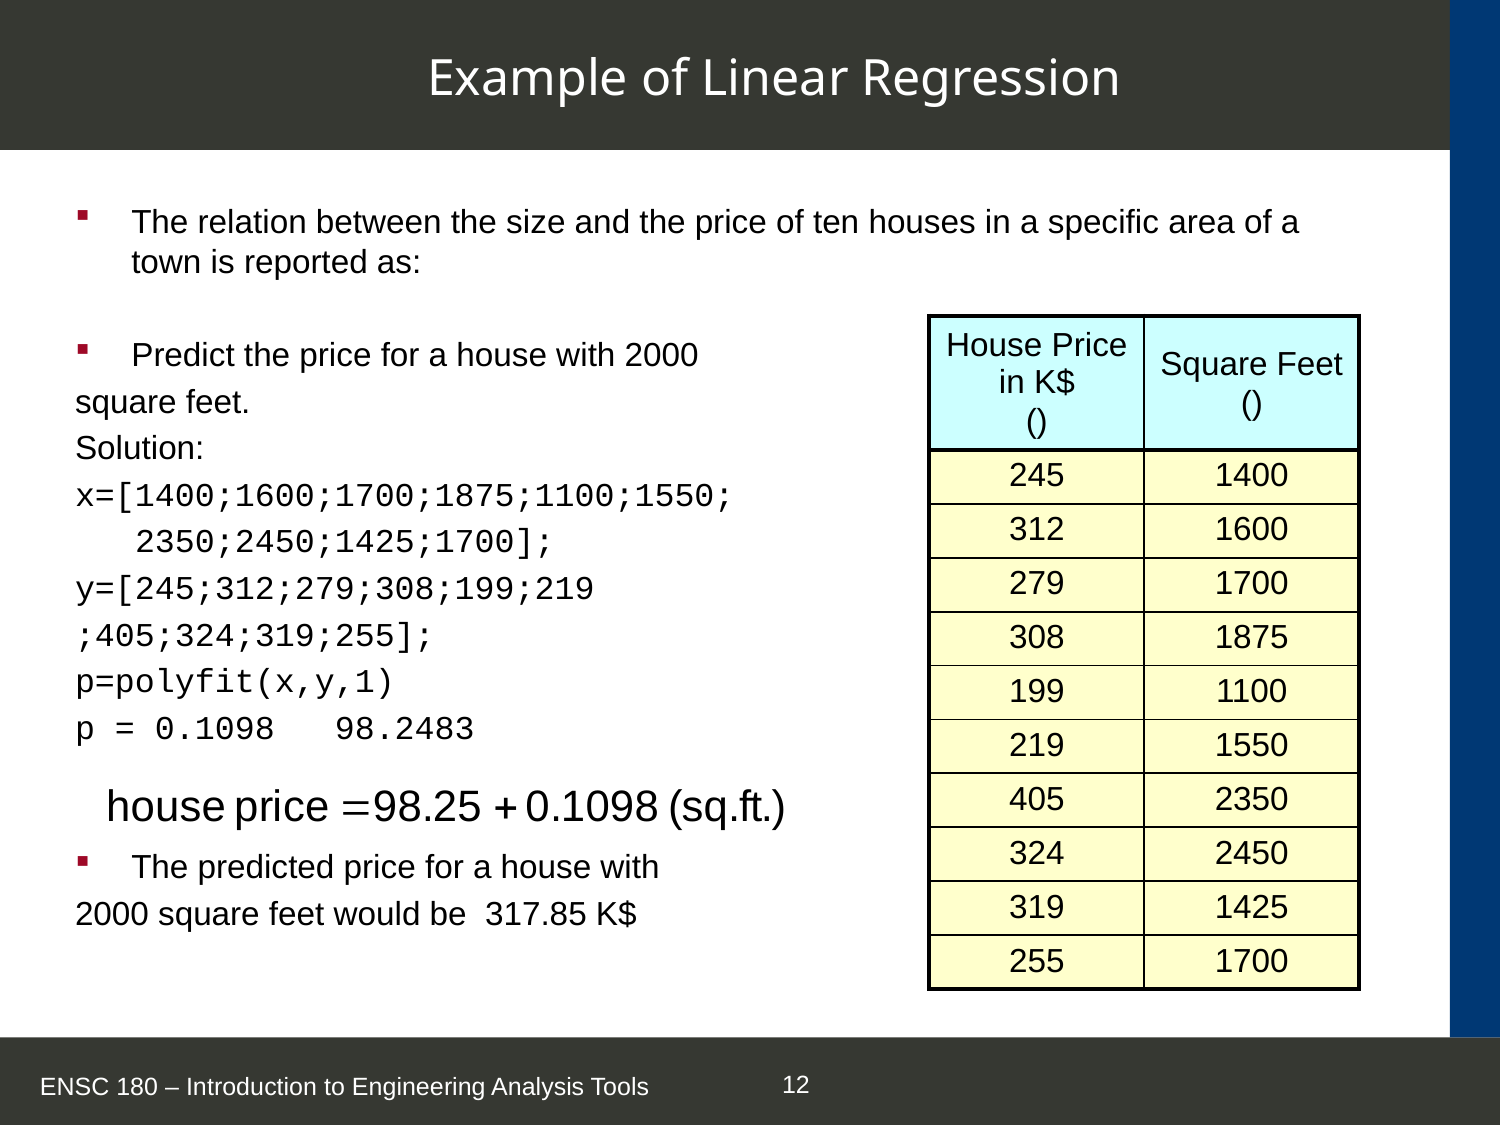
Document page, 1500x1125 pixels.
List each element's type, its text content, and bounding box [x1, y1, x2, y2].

footer ENSC 180 – Introduction to Engineering Analysis Tools [24, 1062, 678, 1125]
list The relation between the size and the price of ten houses in a specific area of a town is reported as: Predict the price for a house with 2000 square feet. Solution: x=[1400;1600;1700;1875;1100;1550; 2350;2450;1425;1700]; y=[245;312;279;308;199;219 ;405;324;319;255]; p=polyfit(x,y,1) p = 0.1098 98.2483 The predicted price for a house with 2000 square feet would be 317.85 K$ [59, 192, 1336, 984]
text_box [101, 781, 799, 841]
title Example of Linear Regression [112, 37, 1451, 138]
